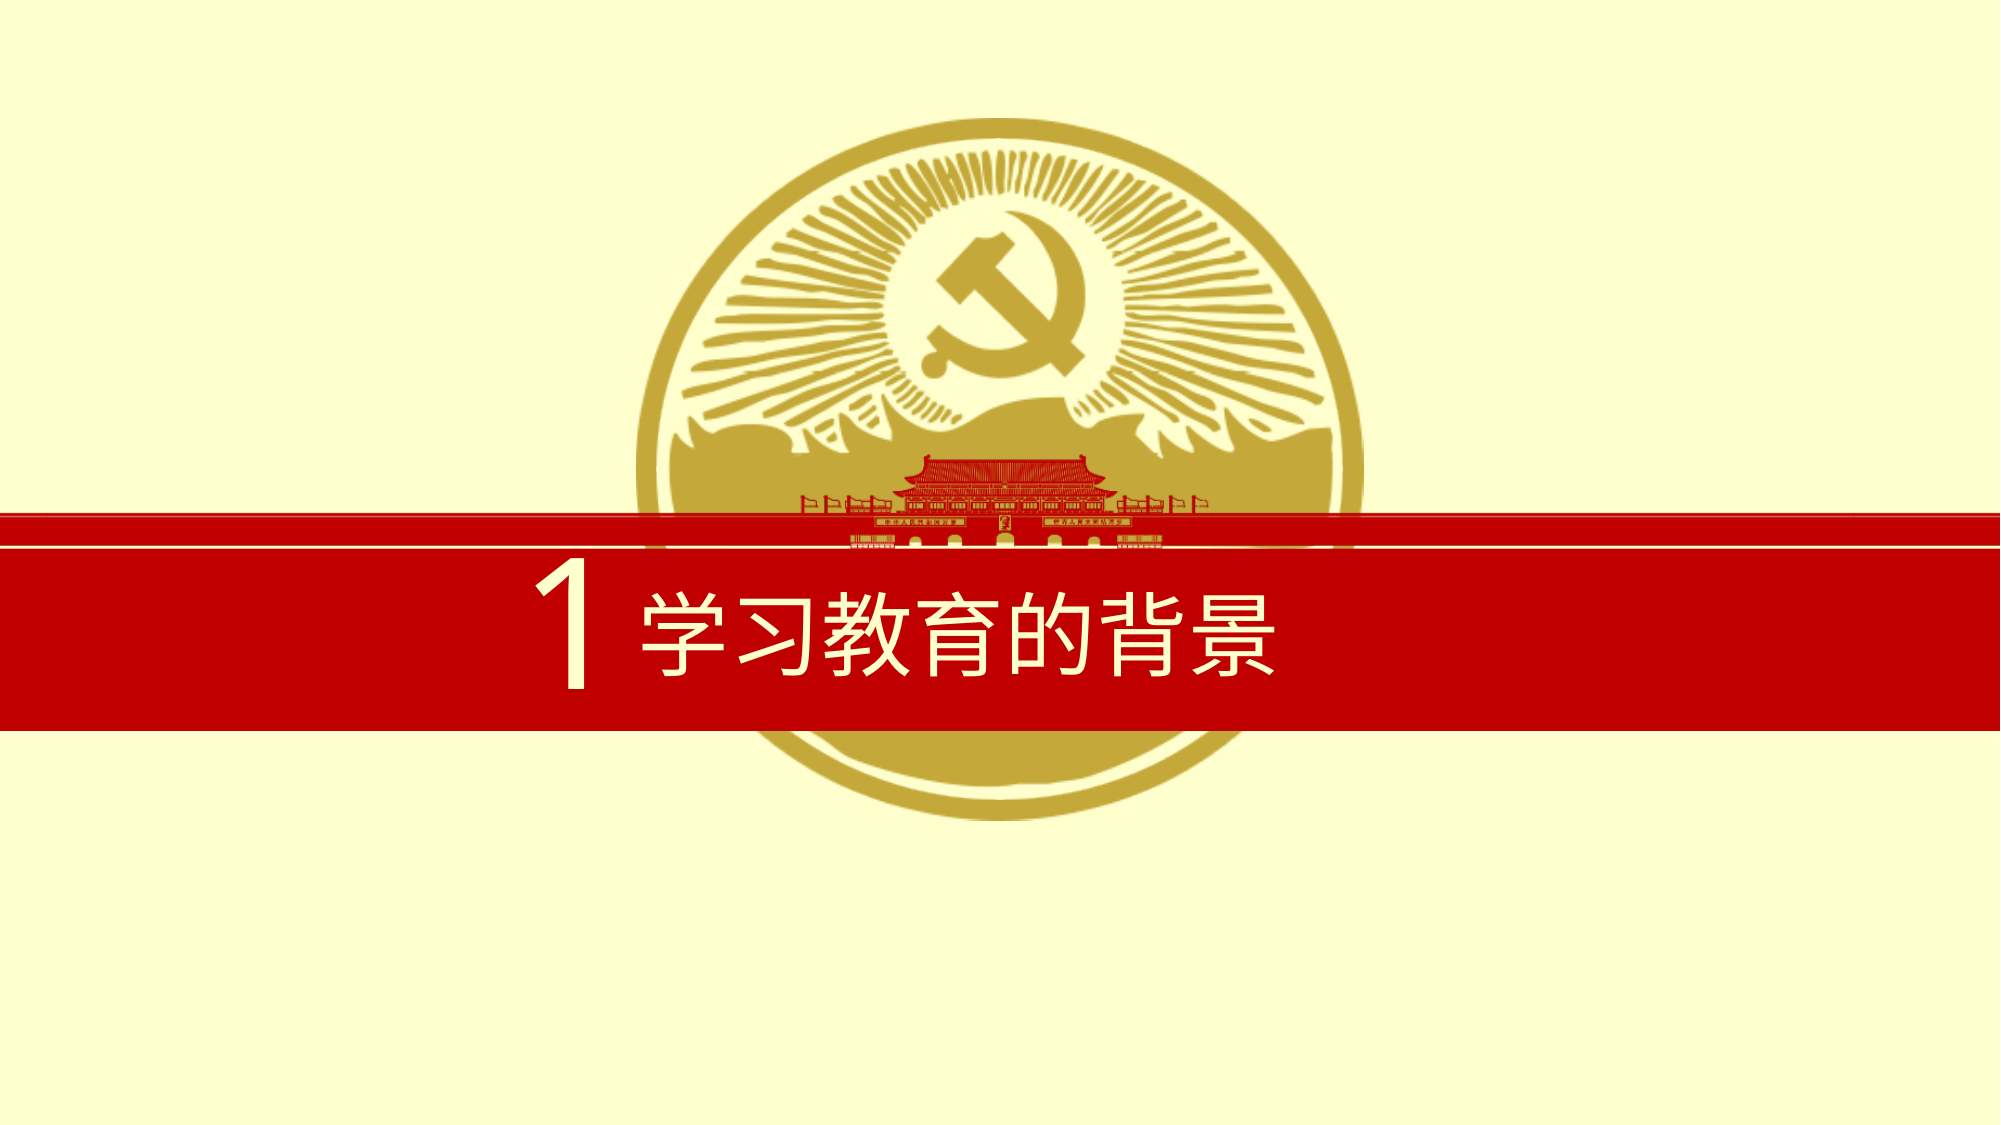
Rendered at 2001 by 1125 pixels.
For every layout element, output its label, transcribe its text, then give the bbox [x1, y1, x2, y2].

subtitle 1 [458, 509, 685, 752]
title 学习教育的背景 [685, 562, 1638, 718]
picture [0, 454, 2000, 549]
